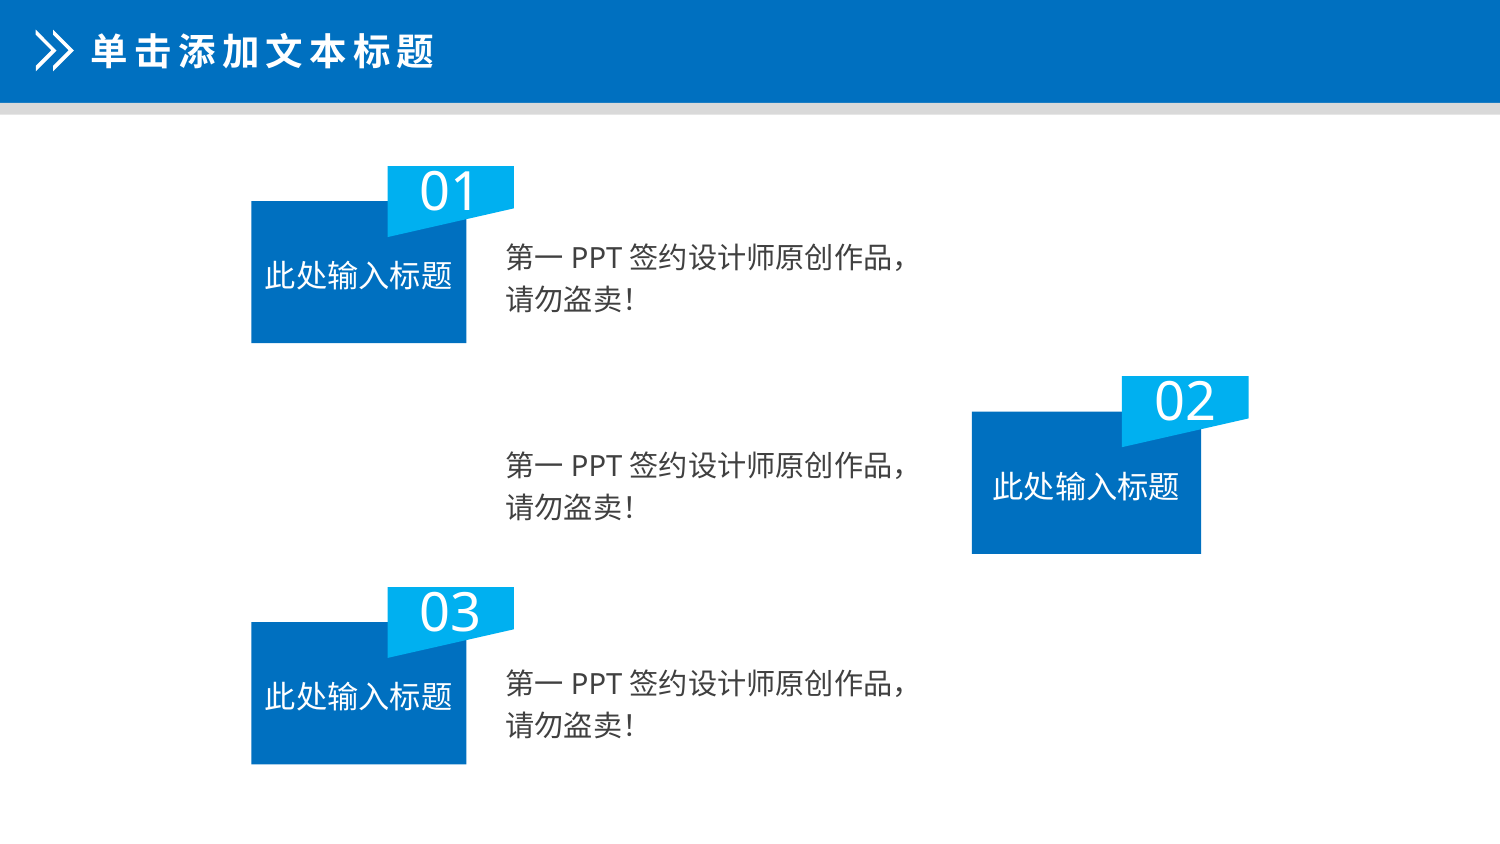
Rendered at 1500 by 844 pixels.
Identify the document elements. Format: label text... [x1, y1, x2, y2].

text_box 单击添加文本标题 [76, 20, 450, 80]
text_box 03 [387, 587, 514, 658]
text_box 第一PPT签约设计师原创作品，请勿盗卖！ [490, 650, 959, 750]
text_box [0, 101, 1500, 117]
text_box 此处输入标题 [251, 622, 467, 765]
text_box 第一PPT签约设计师原创作品，请勿盗卖！ [490, 432, 959, 532]
text_box 01 [387, 166, 514, 238]
text_box 02 [1121, 376, 1249, 448]
text_box [0, 0, 1500, 101]
text_box 此处输入标题 [971, 411, 1202, 554]
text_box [20, 35, 69, 66]
text_box 第一PPT签约设计师原创作品，请勿盗卖！ [490, 225, 959, 324]
text_box 此处输入标题 [251, 201, 467, 344]
